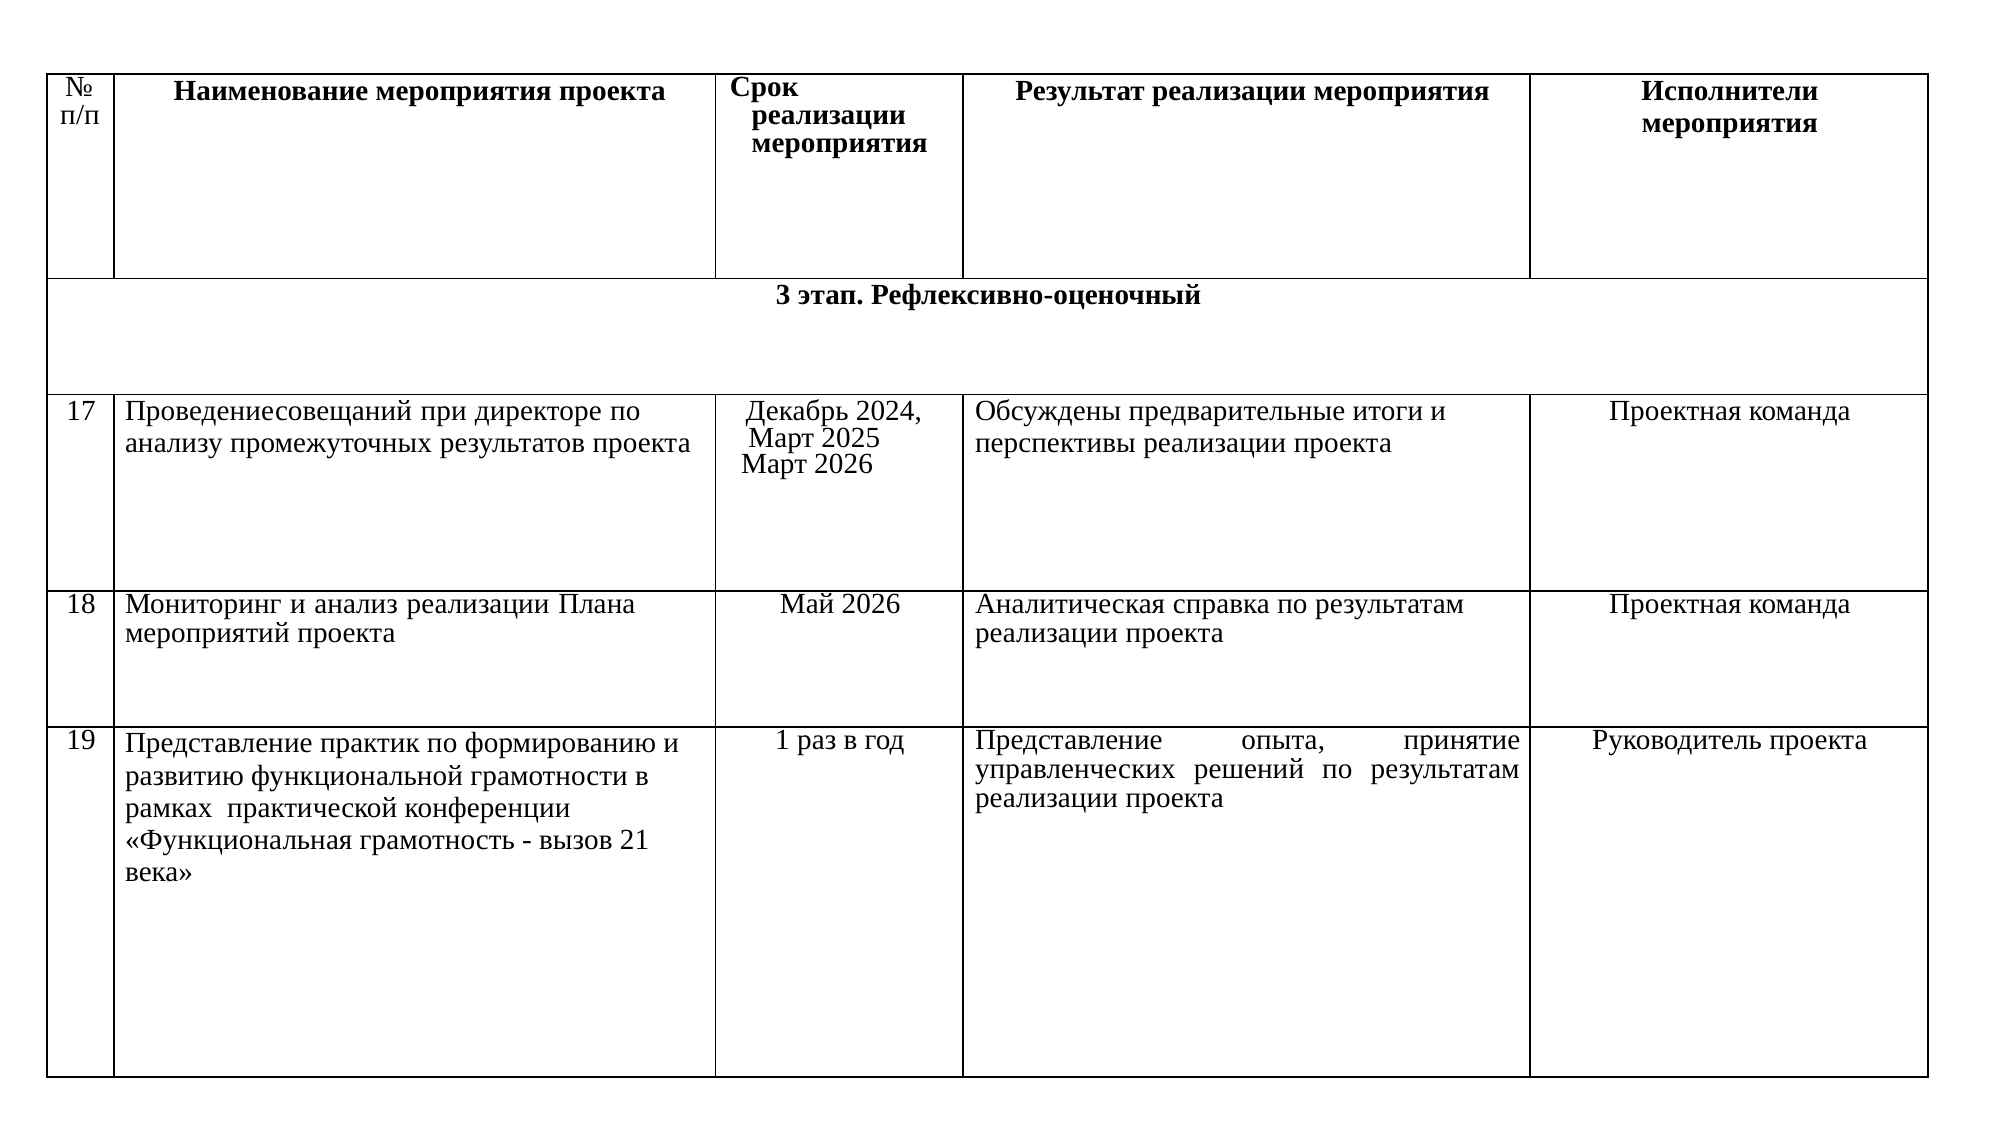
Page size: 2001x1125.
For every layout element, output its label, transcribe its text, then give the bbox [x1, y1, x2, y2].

table_cell 19 [48, 728, 113, 1076]
table_cell Аналитическая справка по результатам реализации проекта [964, 592, 1529, 726]
table_cell Декабрь 2024, Март 2025 Март 2026 [716, 395, 962, 590]
table_cell Представление практик по формированию и развитию функциональной грамотности в рамках практической конференции «Функциональная грамотность - вызов 21 века» [115, 728, 715, 1076]
table_cell Проведение совещаний при директоре по анализу промежуточных результатов проекта [115, 395, 715, 590]
table_header Срок реализации мероприятия [716, 75, 962, 278]
table_cell Проектная команда [1531, 592, 1927, 726]
table_header № п/п [48, 75, 113, 278]
table_cell Май 2026 [716, 592, 962, 726]
table_header Результат реализации мероприятия [964, 75, 1529, 278]
table_header Наименование мероприятия проекта [115, 75, 715, 278]
table_cell 17 [48, 395, 113, 590]
table_cell 3 этап. Рефлексивно-оценочный [48, 279, 1927, 394]
table_cell 1 раз в год [716, 728, 962, 1076]
table_cell Обсуждены предварительные итоги и перспективы реализации проекта [964, 395, 1529, 590]
table_cell Представление опыта, принятие управленческих решений по результатам реализации проекта [964, 728, 1529, 1076]
table_cell Проектная команда [1531, 395, 1927, 590]
table_header Исполнители мероприятия [1531, 75, 1927, 278]
table_cell Мониторинг и анализ реализации Плана мероприятий проекта [115, 592, 715, 726]
table_cell Руководитель проекта [1531, 728, 1927, 1076]
table_cell 18 [48, 592, 113, 726]
